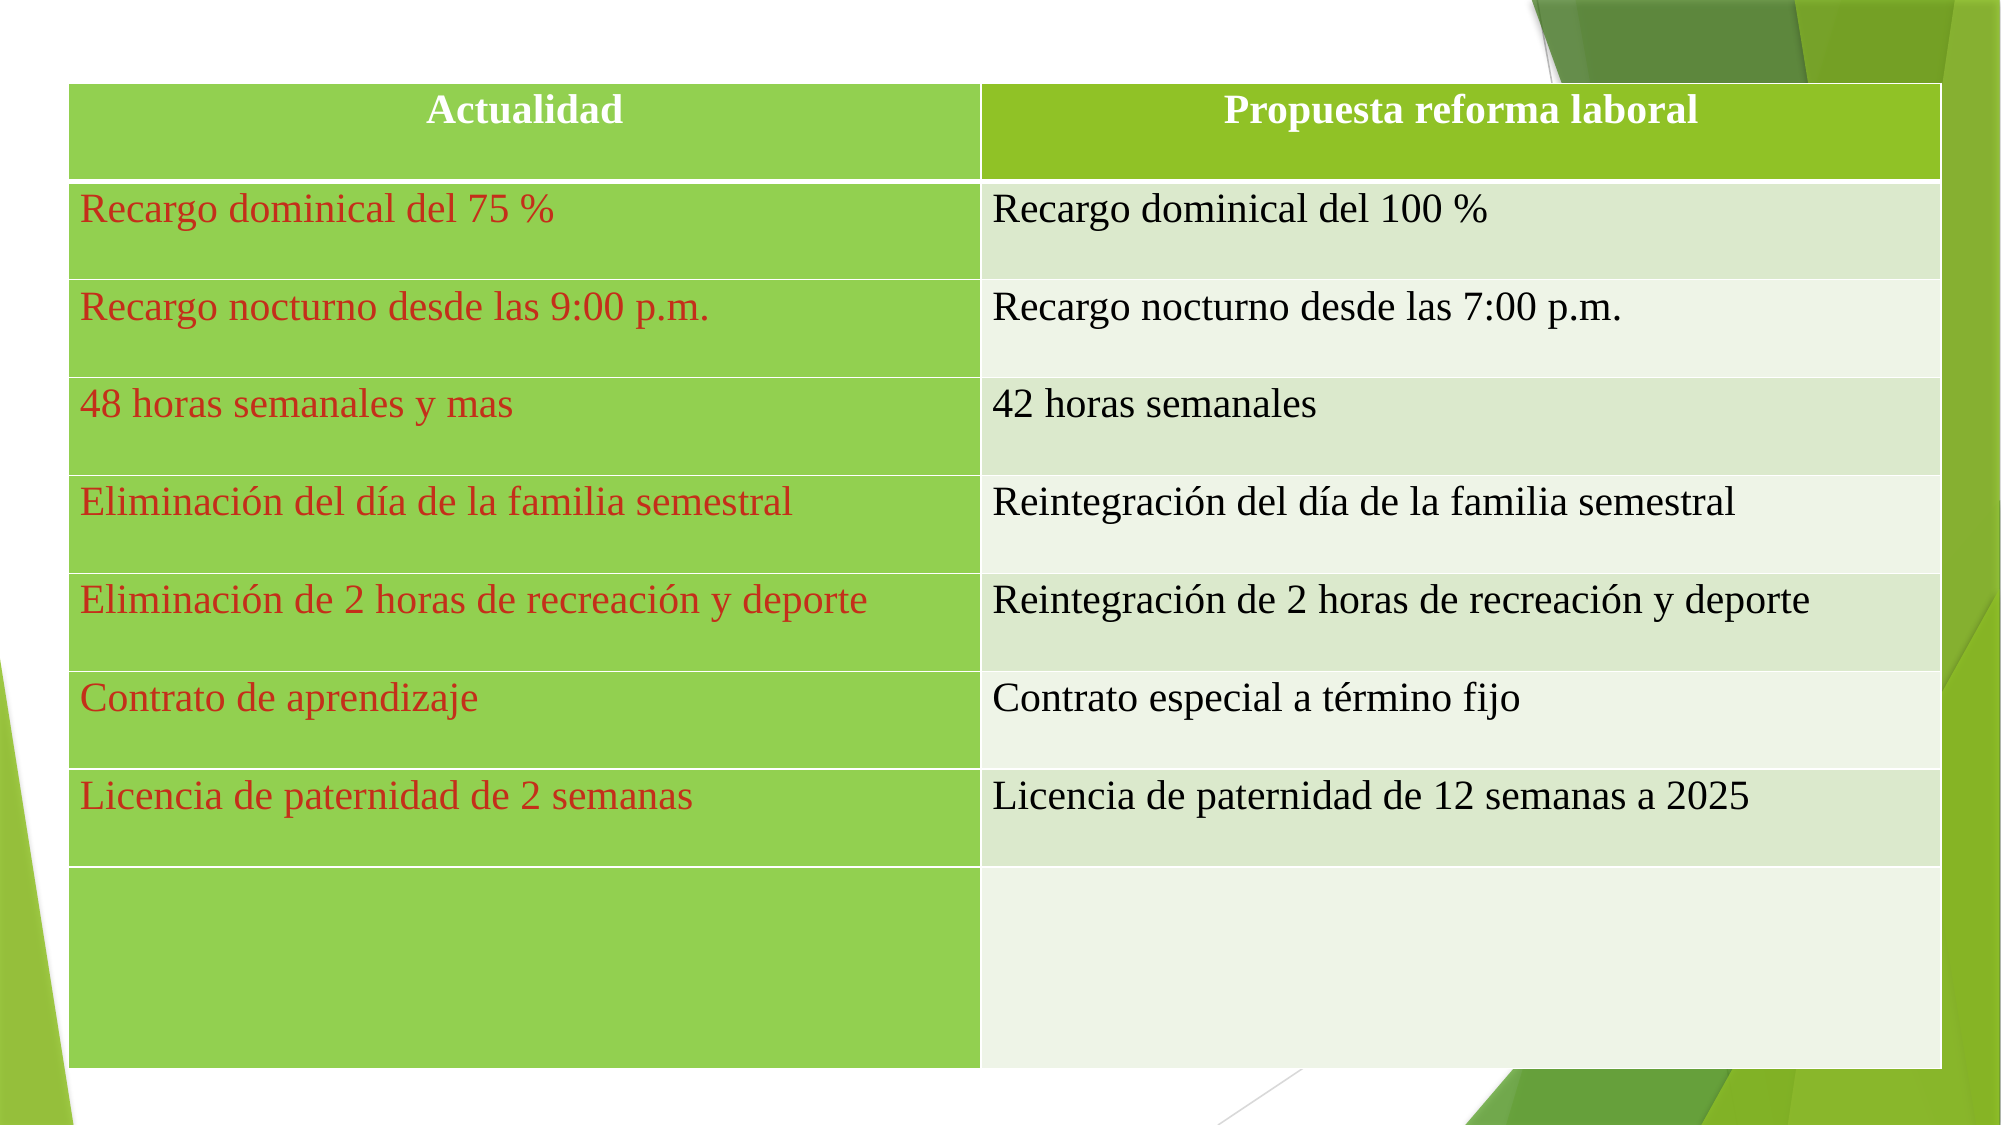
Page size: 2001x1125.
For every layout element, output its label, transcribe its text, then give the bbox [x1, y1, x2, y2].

table_cell Recargo nocturno desde las 9:00 p.m. [69, 280, 980, 377]
table_cell Contrato de aprendizaje [69, 672, 980, 768]
table_cell Recargo nocturno desde las 7:00 p.m. [982, 280, 1940, 377]
table_cell Eliminación del día de la familia semestral [69, 476, 980, 573]
table_cell Contrato especial a término fijo [982, 672, 1940, 768]
table_cell Eliminación de 2 horas de recreación y deporte [69, 574, 980, 671]
table_cell 42 horas semanales [982, 378, 1940, 475]
table_cell Licencia de paternidad de 2 semanas [69, 770, 980, 866]
table_cell 48 horas semanales y mas [69, 378, 980, 475]
table_cell Reintegración de 2 horas de recreación y deporte [982, 574, 1940, 671]
table_cell [982, 868, 1940, 1068]
table_cell [69, 868, 980, 1068]
table_cell Reintegración del día de la familia semestral [982, 476, 1940, 573]
table_cell Recargo dominical del 100 % [982, 184, 1940, 279]
table_cell Licencia de paternidad de 12 semanas a 2025 [982, 770, 1940, 866]
table_header Propuesta reforma laboral [982, 84, 1940, 179]
table_cell Recargo dominical del 75 % [69, 184, 980, 279]
table_header Actualidad [69, 84, 980, 179]
